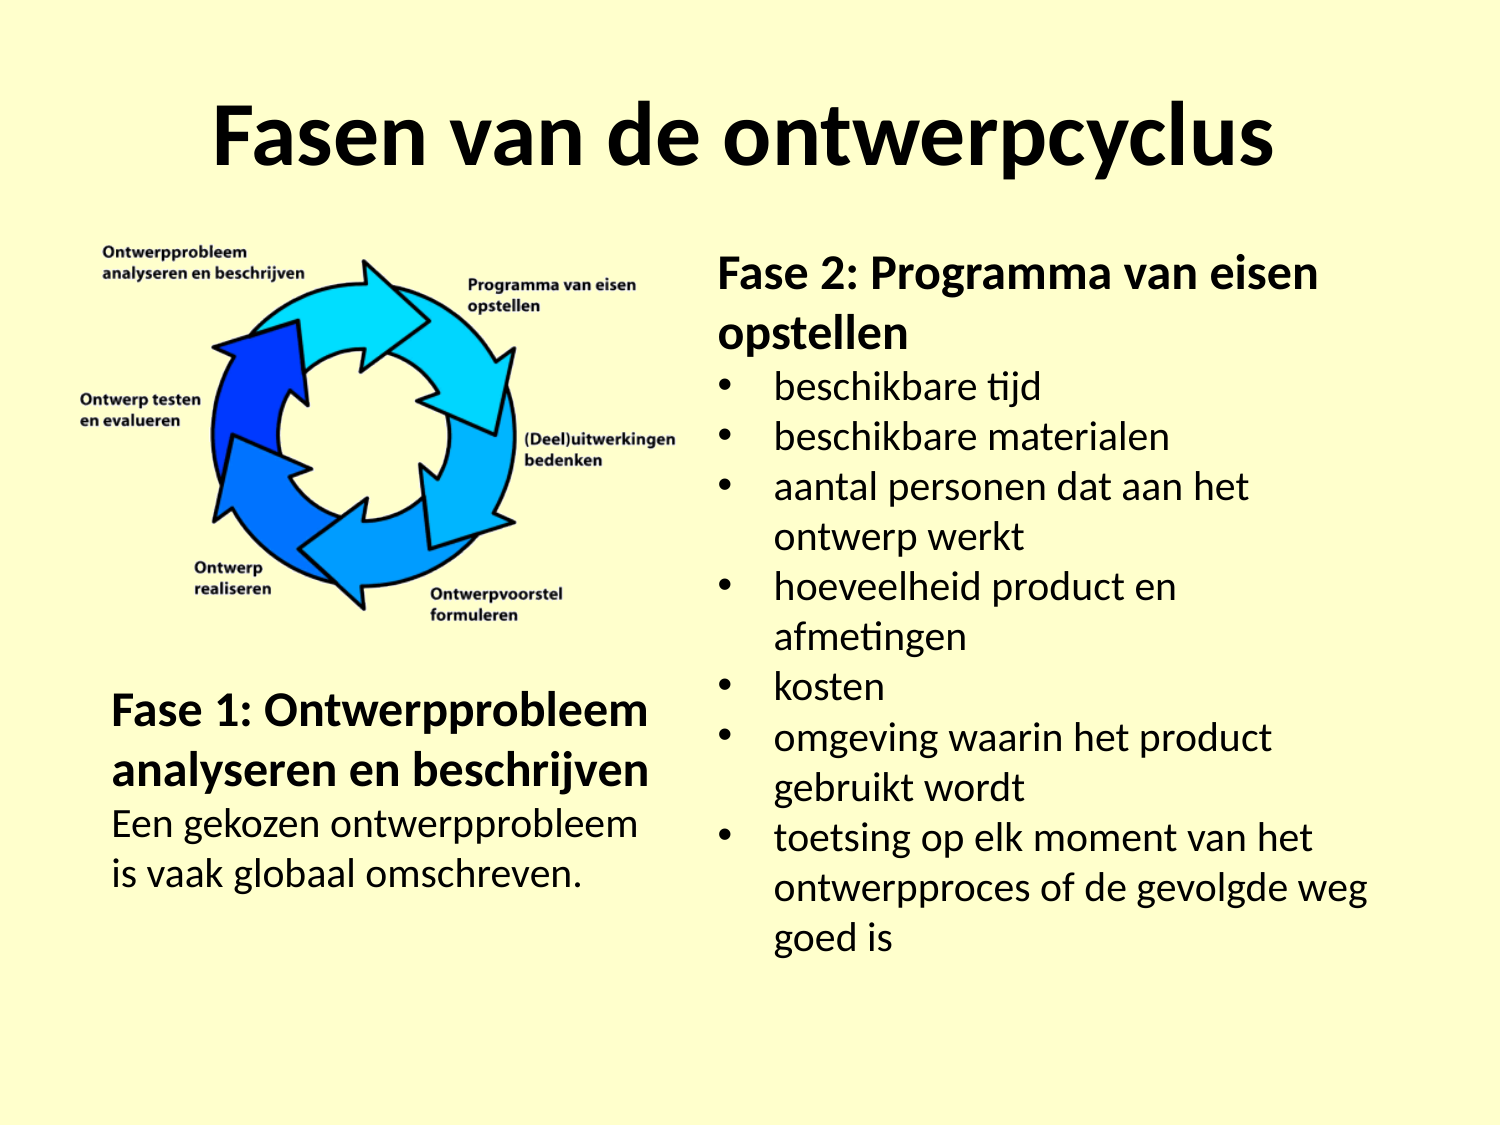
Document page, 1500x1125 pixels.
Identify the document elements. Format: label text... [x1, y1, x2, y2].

text_box Fase 1: Ontwerpprobleem analyseren en beschrijven Een gekozen ontwerpprobleem is vaak globaal omschreven. [96, 668, 676, 904]
text_box Fase 2: Programma van eisen opstellen beschikbare tijd beschikbare materialen aantal personen dat aan het ontwerp werkt hoeveelheid product en afmetingen kosten omgeving waarin het product gebruikt wordt toetsing op elk moment van het ontwerpproces of de gevolgde weg goed is [702, 231, 1388, 1017]
text_box Fasen van de ontwerpcyclus [64, 66, 1424, 191]
picture [80, 243, 676, 625]
